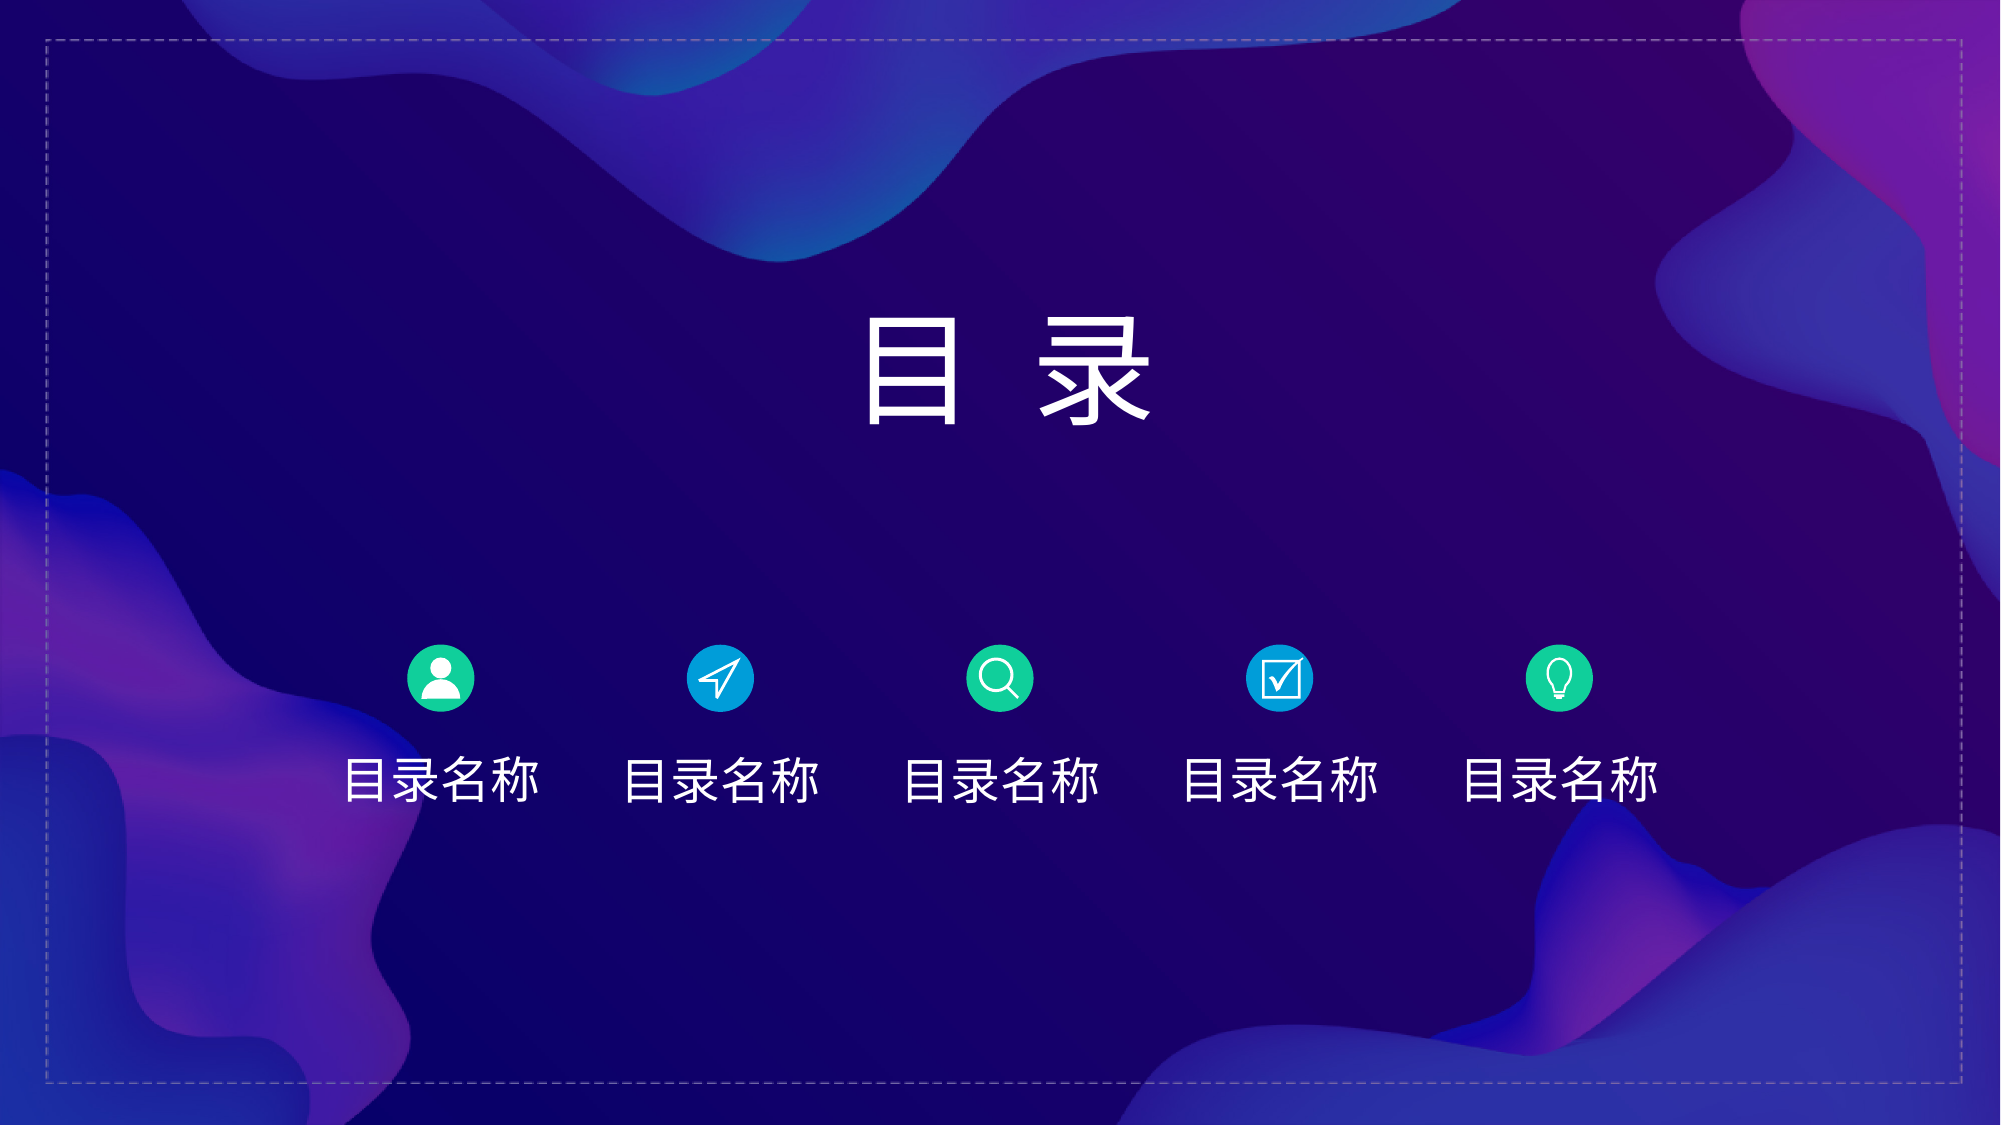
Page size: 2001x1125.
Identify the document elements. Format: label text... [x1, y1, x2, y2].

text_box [861, 644, 1139, 818]
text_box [300, 644, 580, 818]
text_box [580, 644, 861, 818]
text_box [1420, 644, 1700, 818]
text_box 目 录 [301, 283, 1707, 449]
picture [0, 0, 2001, 1125]
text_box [1139, 644, 1420, 818]
